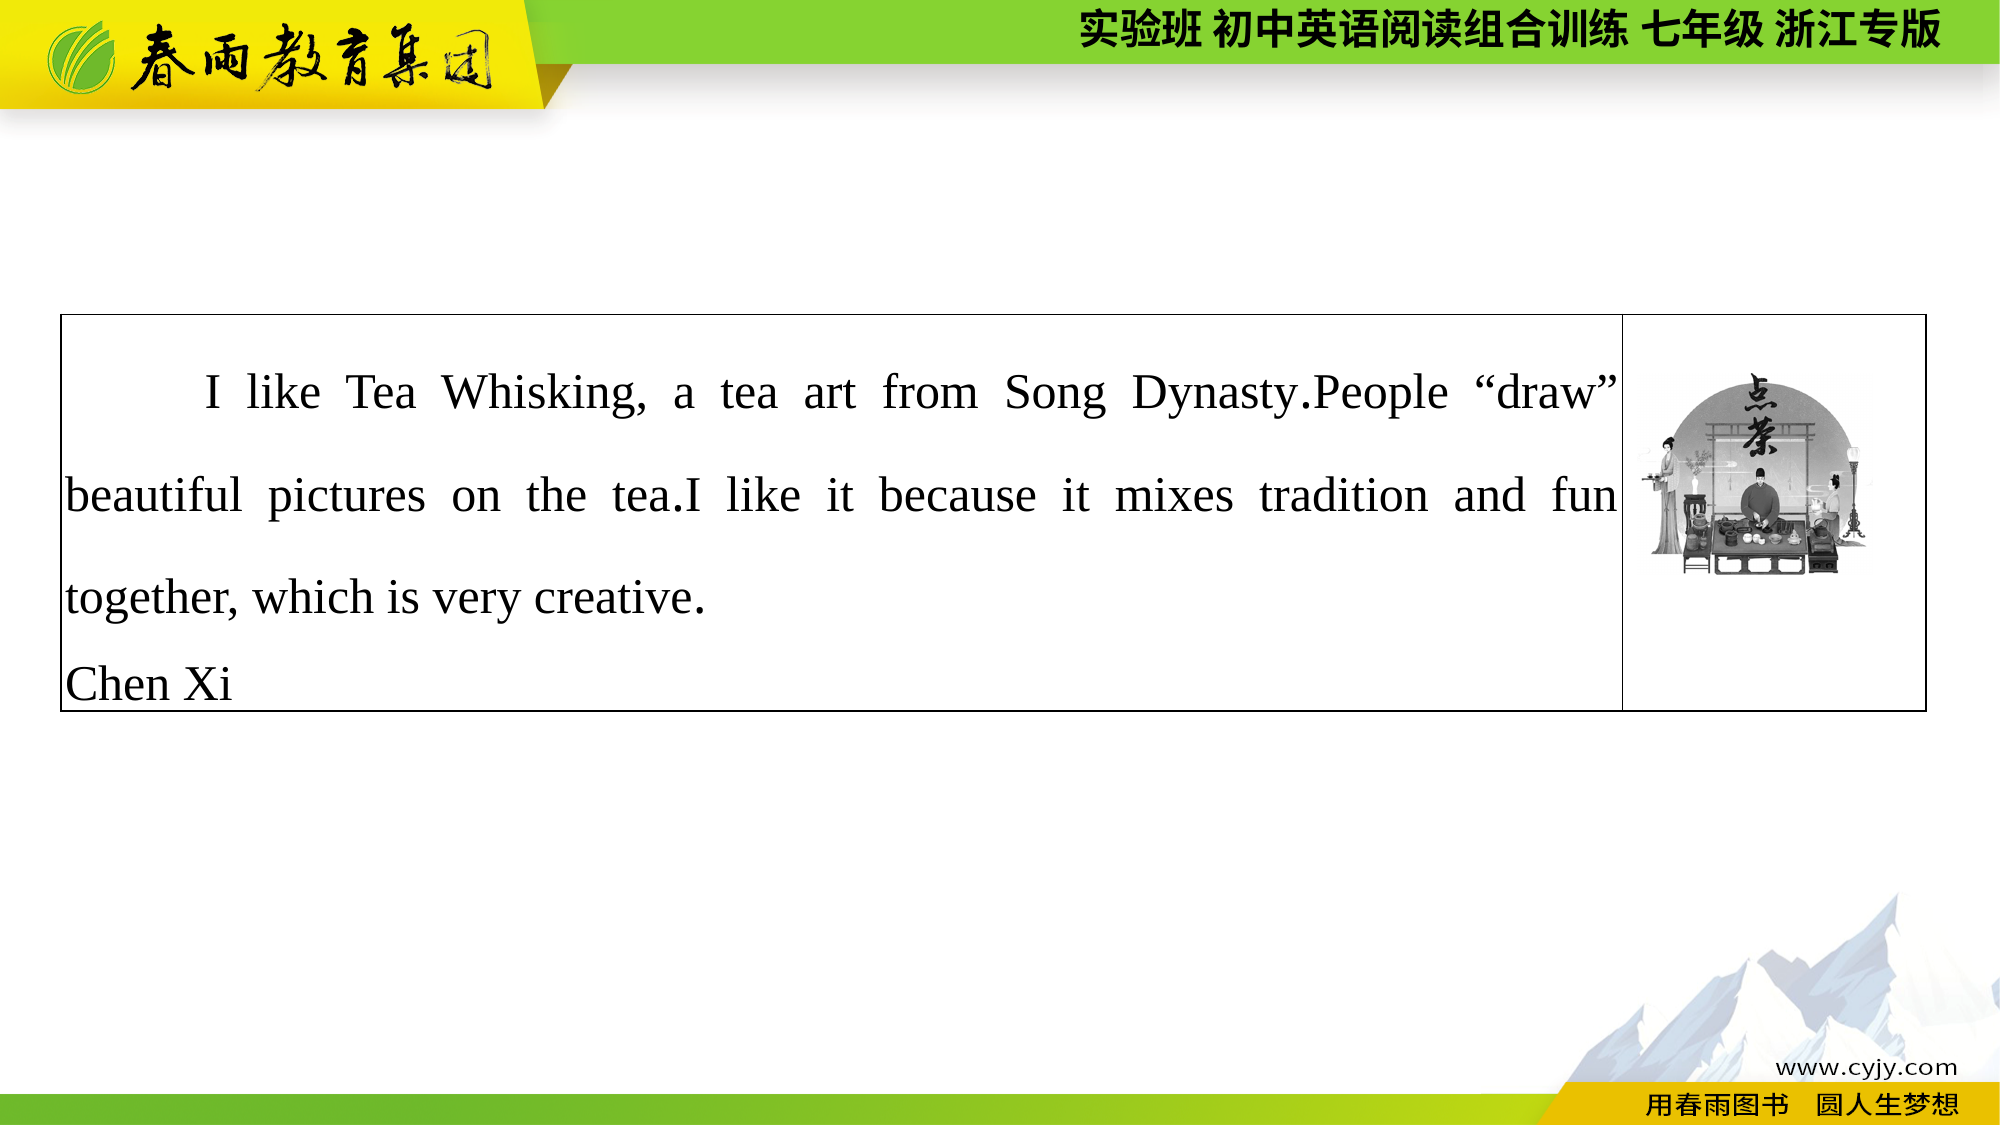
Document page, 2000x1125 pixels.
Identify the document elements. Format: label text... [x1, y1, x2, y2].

table_header [1623, 315, 1925, 710]
table_header I like Tea Whisking, a tea art from Song Dynasty.People “draw” beautiful pictures on the tea.I like it because it mixes tradition and fun together, which is very creative. Chen Xi [62, 315, 1622, 710]
picture [0, 0, 2000, 1125]
